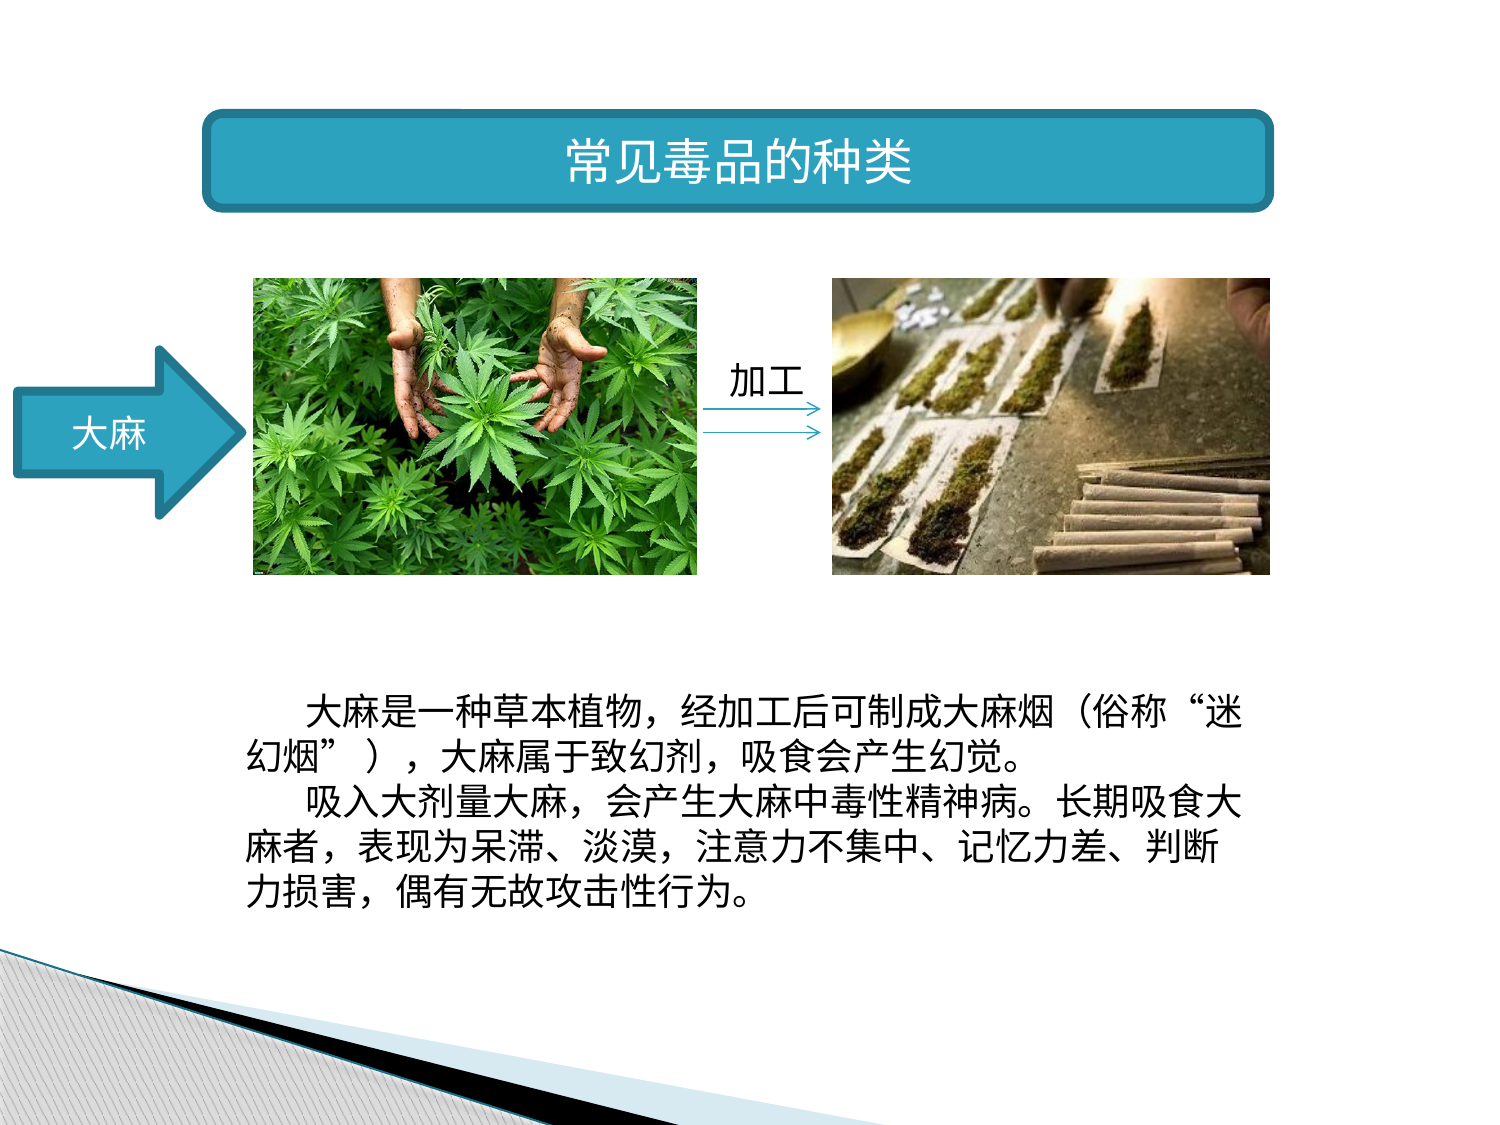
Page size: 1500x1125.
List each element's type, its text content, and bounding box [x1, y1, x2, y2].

text_box 大麻是一种草本植物，经加工后可制成大麻烟（俗称“迷幻烟” ），大麻属于致幻剂，吸食会产生幻觉。 吸入大剂量大麻，会产生大麻中毒性精神病。长期吸食大麻者，表现为呆滞、淡漠，注意力不集中、记忆力差、判断力损害，偶有无故攻击性行为。 [230, 680, 1270, 921]
picture [832, 278, 1270, 575]
text_box 常见毒品的种类 [201, 108, 1275, 213]
text_box 大麻 [13, 345, 247, 520]
picture [253, 278, 698, 575]
text_box 加工 [715, 349, 820, 408]
